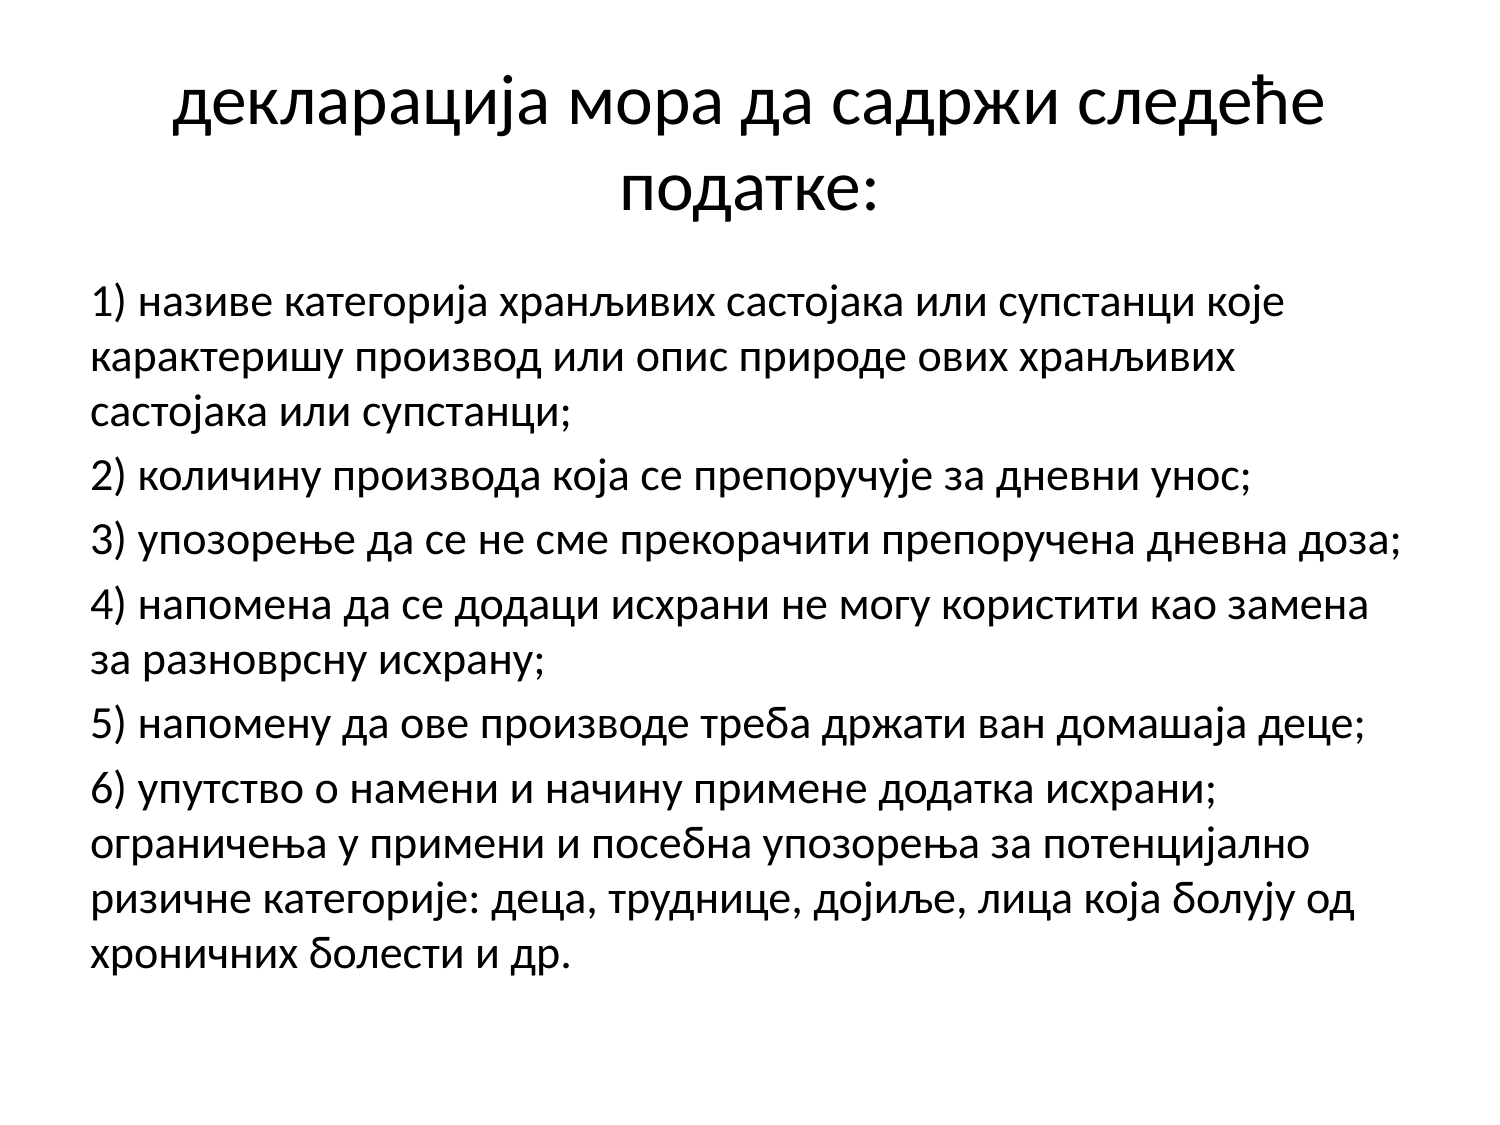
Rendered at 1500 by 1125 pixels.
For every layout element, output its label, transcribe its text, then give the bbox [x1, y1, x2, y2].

list 1) називе категорија хранљивих састојака или супстанци које карактеришу производ или опис природе ових хранљивих састојака или супстанци; 2) количину производа која се препоручује за дневни унос; 3) упозорење да се не сме прекорачити препоручена дневна доза; 4) напомена да се додаци исхрани не могу користити као замена за разноврсну исхрану; 5) напомену да ове производе треба држати ван домашаја деце; 6) упутство о намени и начину примене додатка исхрани; ограничења у примени и посебна упозорења за потенцијално ризичне категорије: деца, труднице, дојиље, лица која болују од хроничних болести и др. [75, 262, 1425, 1005]
title декларација мора да садржи следеће податке: [75, 45, 1425, 233]
